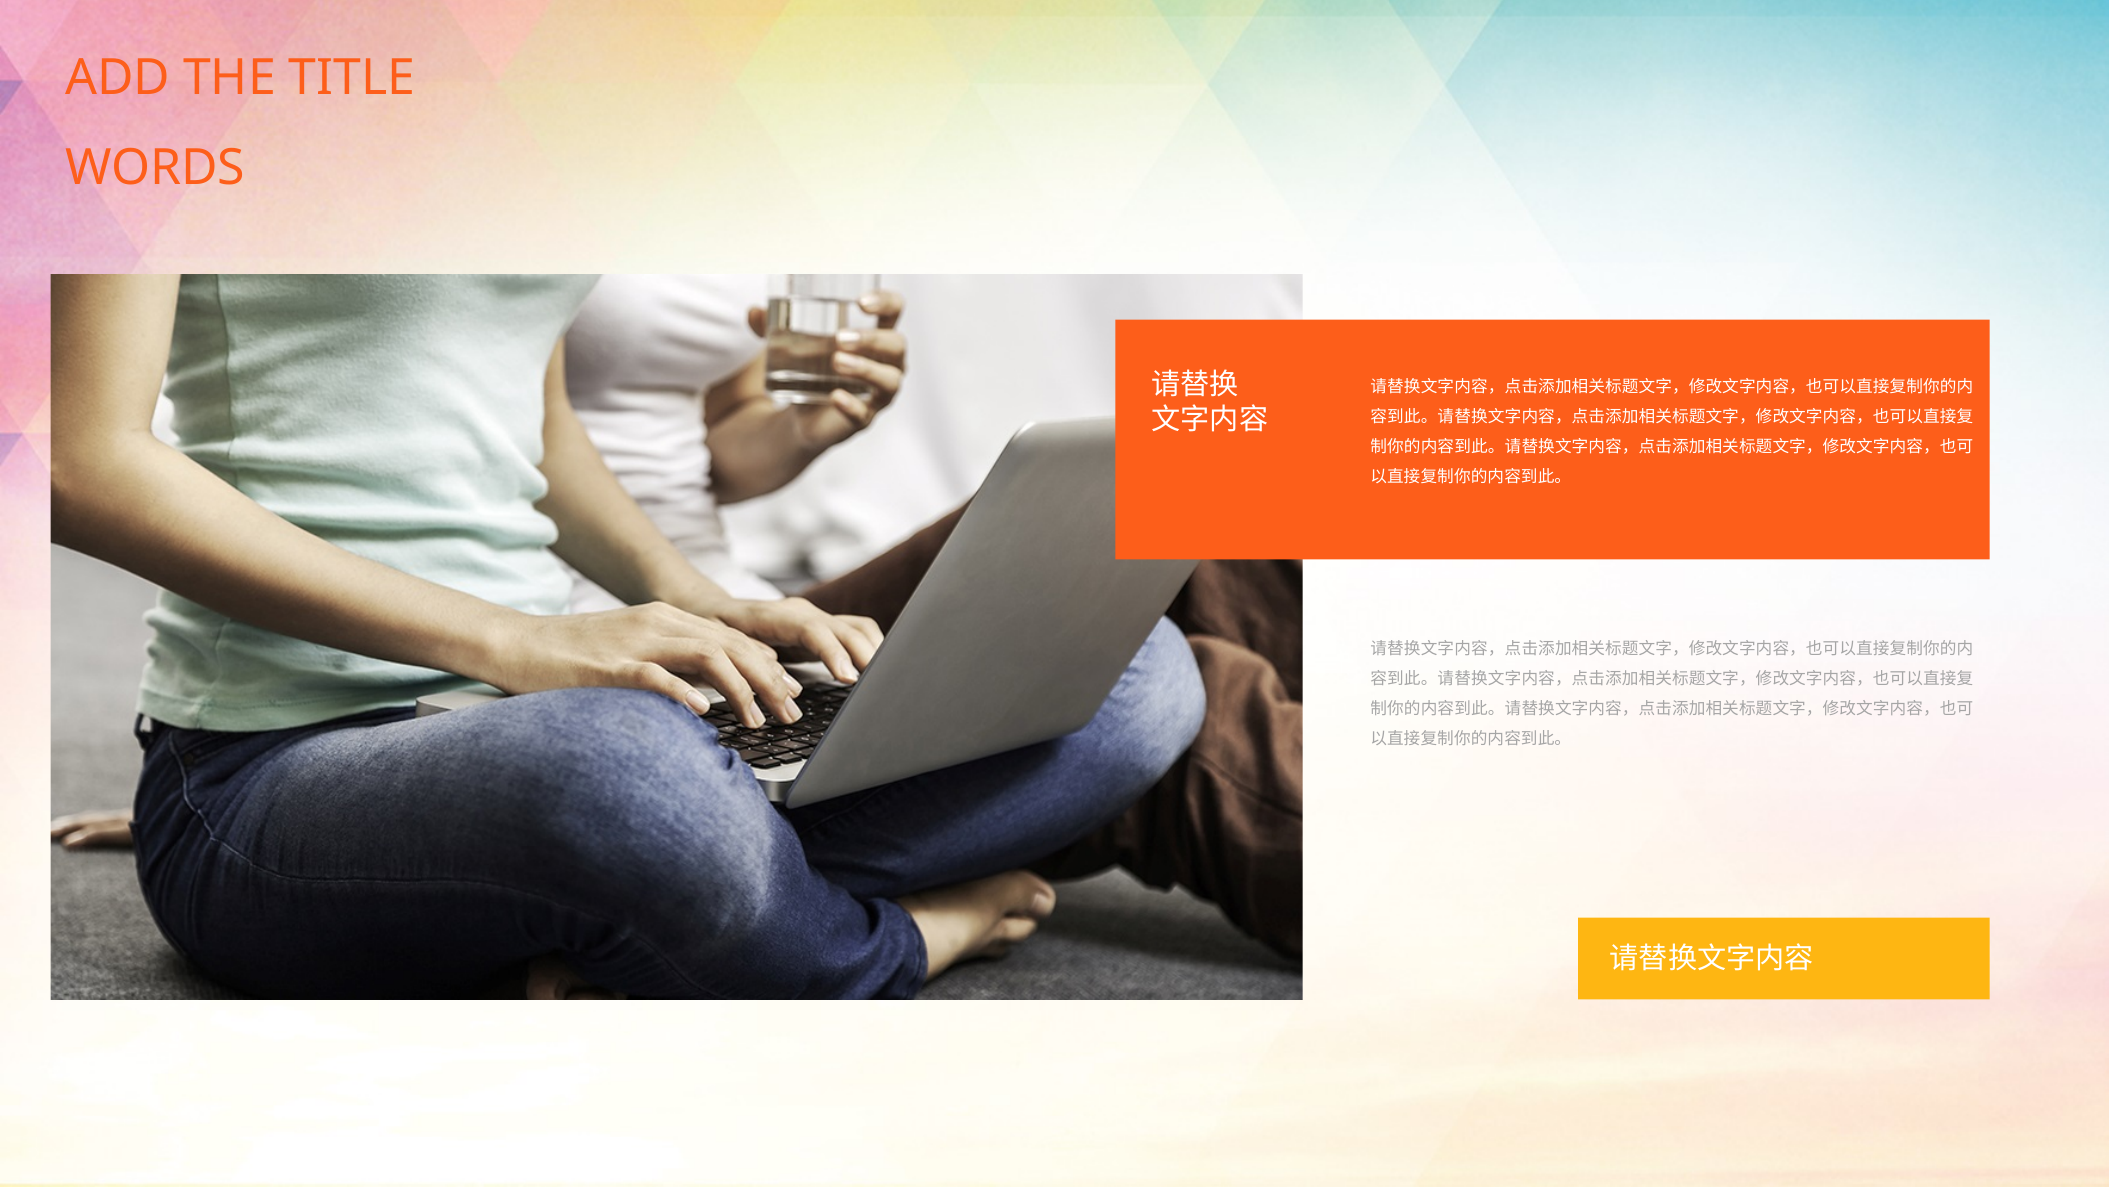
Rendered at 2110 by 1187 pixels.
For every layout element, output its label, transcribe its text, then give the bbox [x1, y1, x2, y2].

text_box ADD THE TITLE WORDS [50, 7, 583, 202]
text_box 请替换 文字内容 [1135, 357, 1315, 455]
text_box [1114, 319, 1991, 561]
picture [0, 0, 2109, 1187]
text_box [1577, 917, 1991, 1000]
text_box 请替换文字内容，点击添加相关标题文字，修改文字内容，也可以直接复制你的内容到此。请替换文字内容，点击添加相关标题文字，修改文字内容，也可以直接复制你的内容到此。请替换文字内容，点击添加相关标题文字，修改文字内容，也可以直接复制你的内容到此。 [1354, 620, 1990, 814]
text_box 请替换文字内容 [1593, 931, 1858, 983]
text_box [50, 273, 1304, 1000]
text_box 请替换文字内容，点击添加相关标题文字，修改文字内容，也可以直接复制你的内容到此。请替换文字内容，点击添加相关标题文字，修改文字内容，也可以直接复制你的内容到此。请替换文字内容，点击添加相关标题文字，修改文字内容，也可以直接复制你的内容到此。 [1354, 357, 1990, 551]
